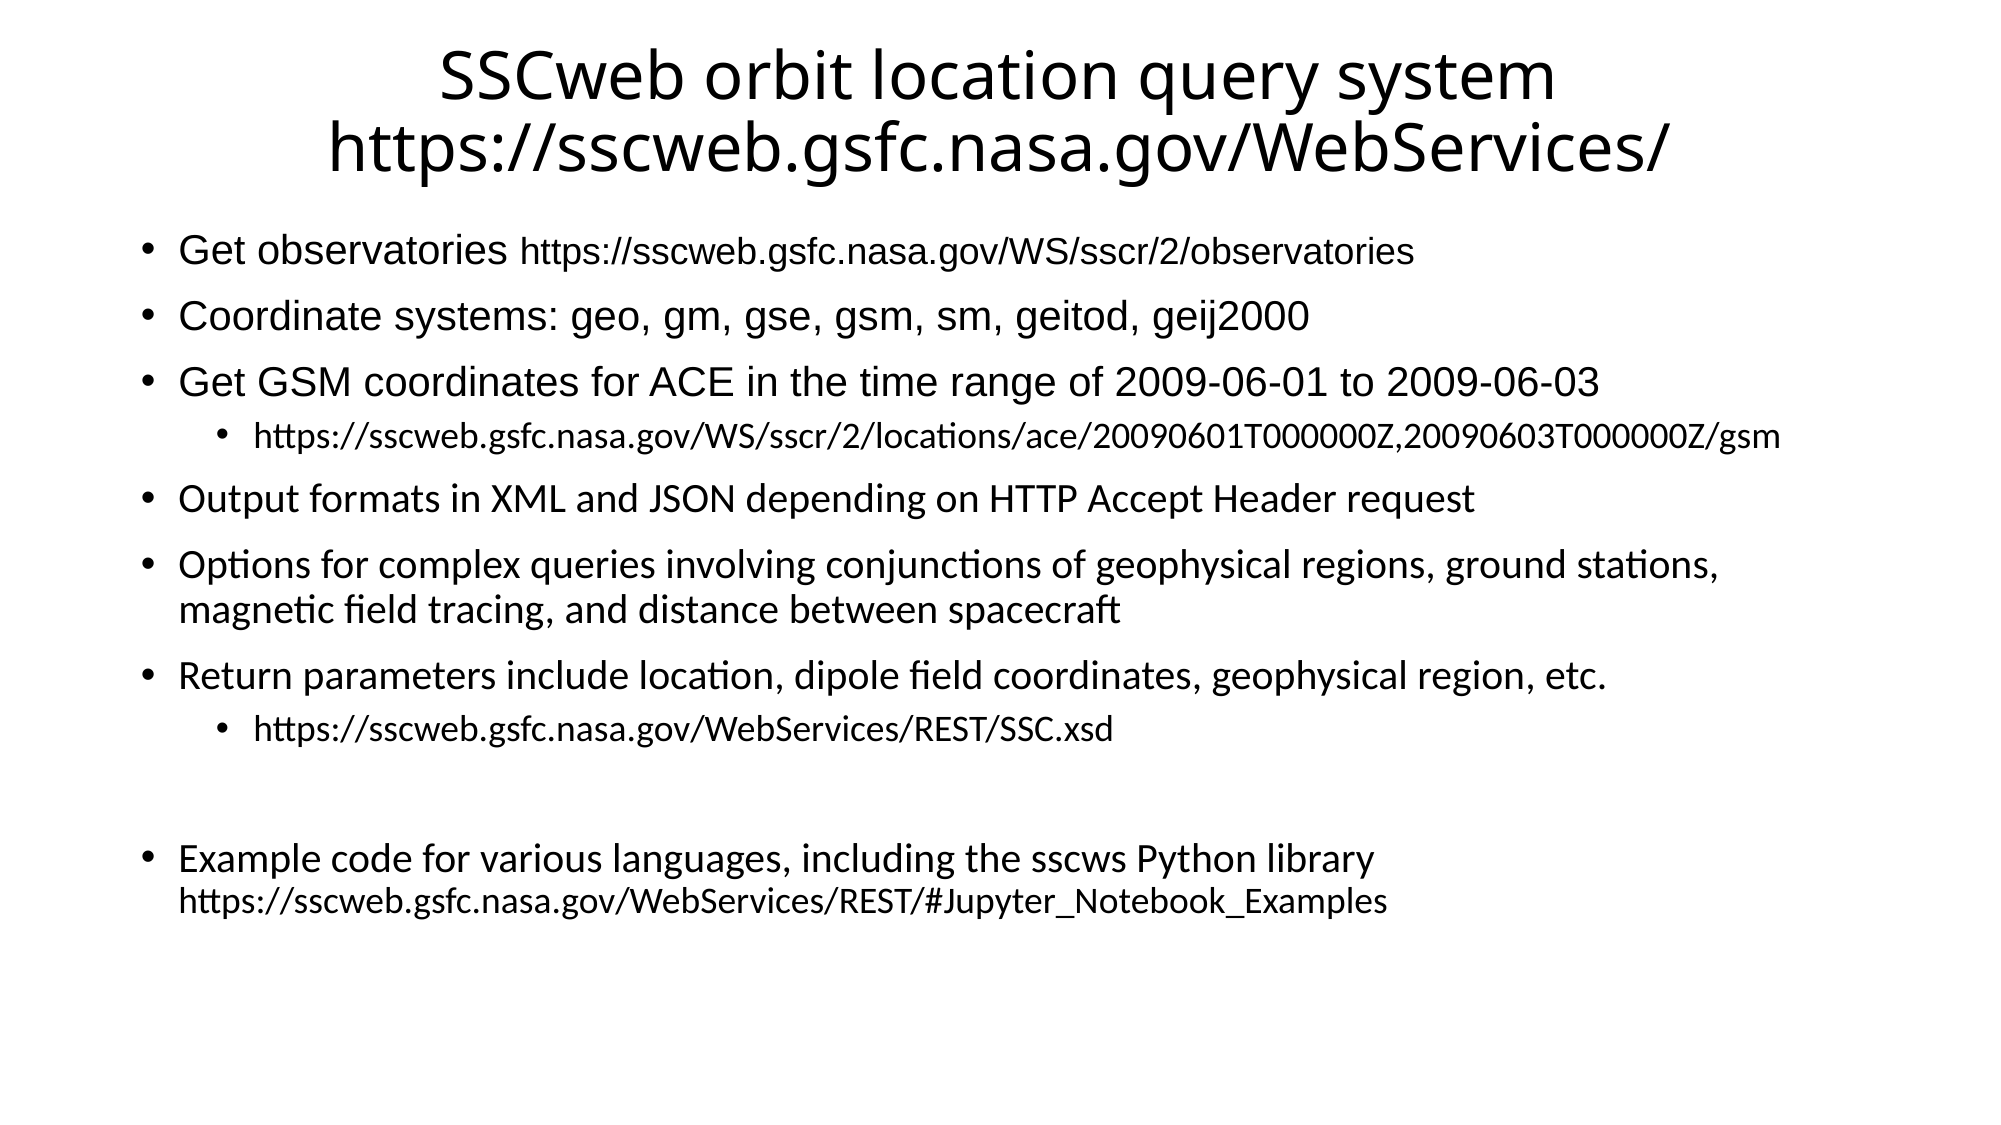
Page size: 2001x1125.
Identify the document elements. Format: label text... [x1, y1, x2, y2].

list Get observatories https://sscweb.gsfc.nasa.gov/WS/sscr/2/observatories Coordinate systems: geo, gm, gse, gsm, sm, geitod, geij2000 Get GSM coordinates for ACE in the time range of 2009-06-01 to 2009-06-03 https://sscweb.gsfc.nasa.gov/WS/sscr/2/locations/ace/20090601T000000Z,20090603T000000Z/gsm Output formats in XML and JSON depending on HTTP Accept Header request Options for complex queries involving conjunctions of geophysical regions, ground stations, magnetic field tracing, and distance between spacecraft Return parameters include location, dipole field coordinates, geophysical region, etc. https://sscweb.gsfc.nasa.gov/WebServices/REST/SSC.xsd Example code for various languages, including the sscws Python library https://sscweb.gsfc.nasa.gov/WebServices/REST/#Jupyter_Notebook_Examples [125, 221, 1880, 1066]
title SSCweb orbit location query system https://sscweb.gsfc.nasa.gov/WebServices/ [137, 59, 1863, 221]
